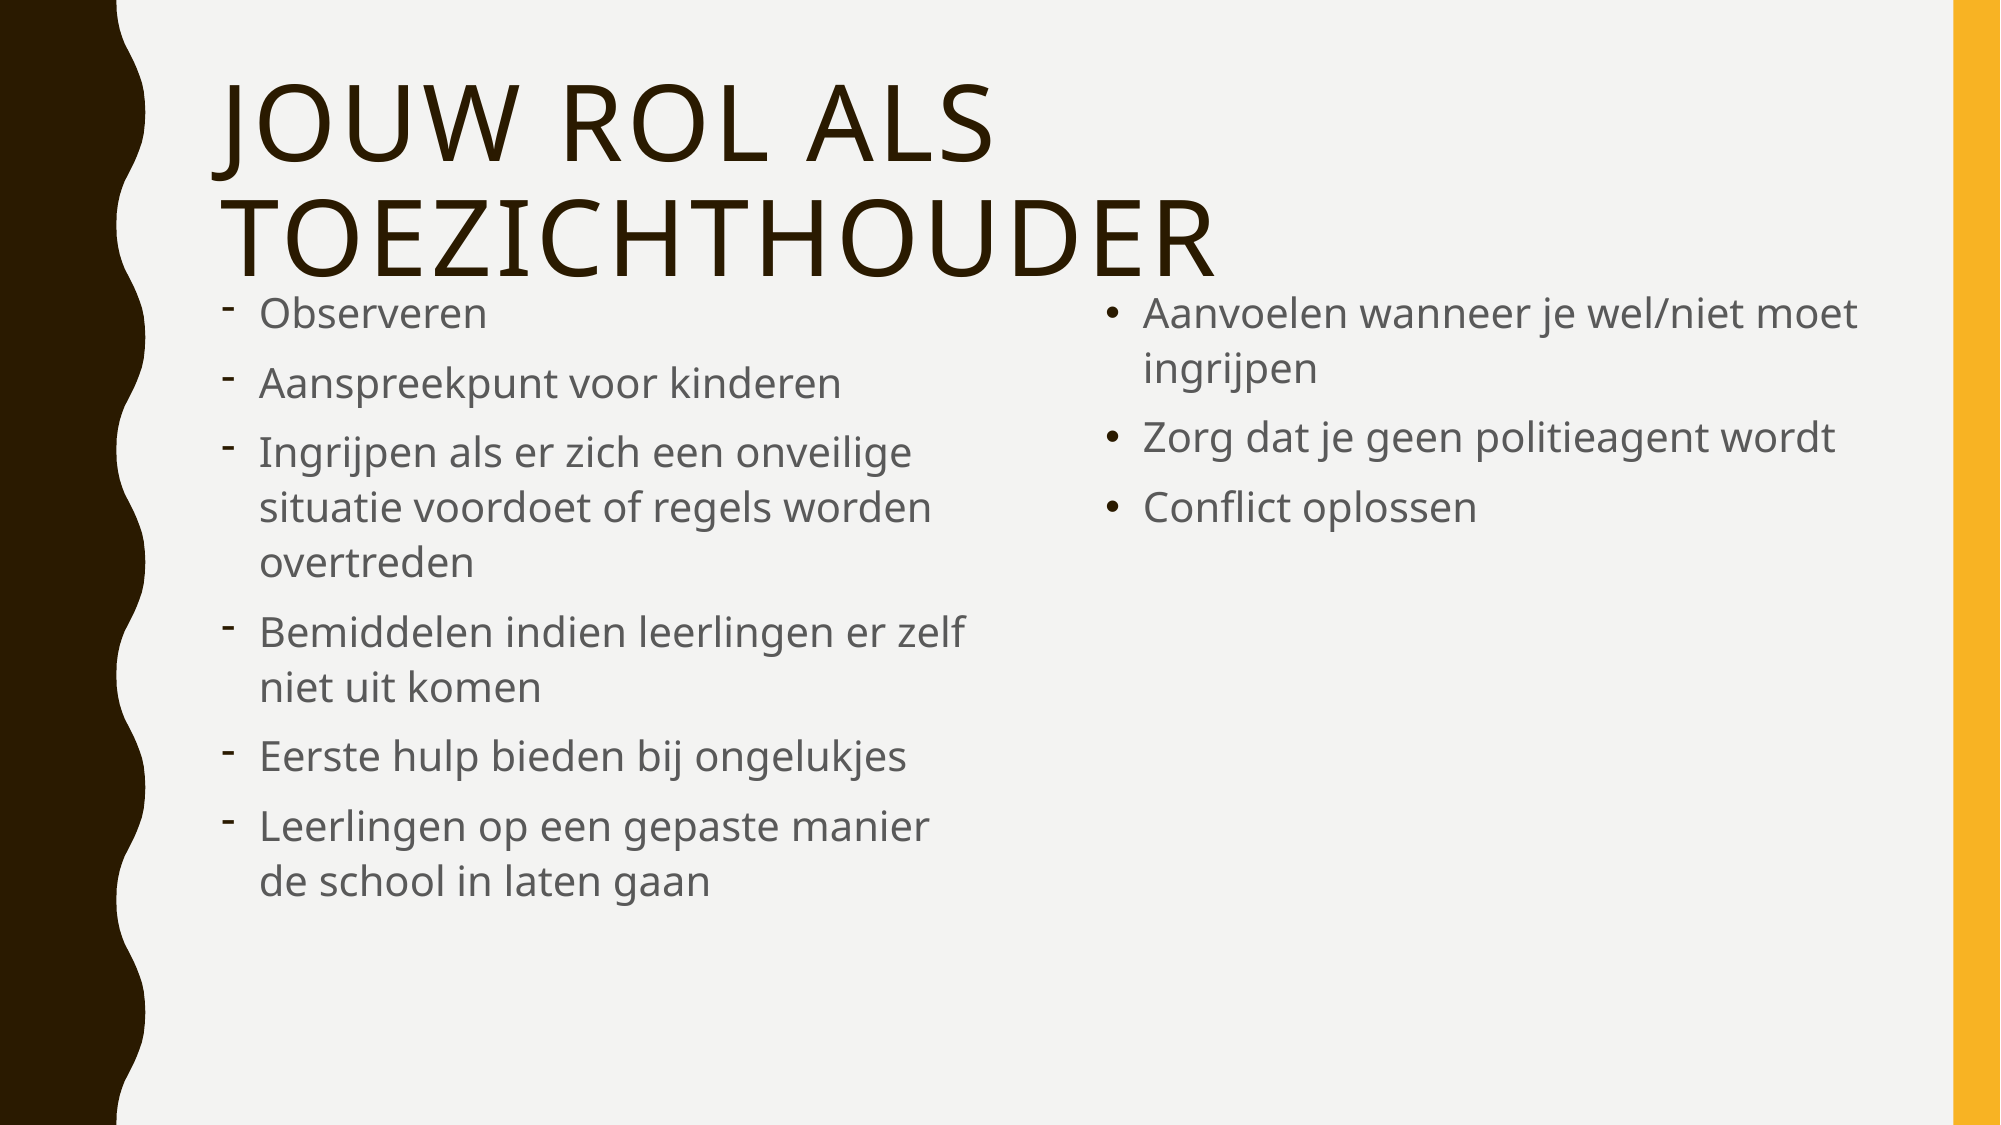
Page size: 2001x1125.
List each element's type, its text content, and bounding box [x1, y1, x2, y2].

title Jouw Rol als toezichthouder [205, 62, 1875, 308]
list Aanvoelen wanneer je wel/niet moet ingrijpen Zorg dat je geen politieagent wordt Conflict oplossen [1090, 274, 1878, 969]
list Observeren Aanspreekpunt voor kinderen Ingrijpen als er zich een onveilige situatie voordoet of regels worden overtreden Bemiddelen indien leerlingen er zelf niet uit komen Eerste hulp bieden bij ongelukjes Leerlingen op een gepaste manier de school in laten gaan [206, 274, 994, 969]
